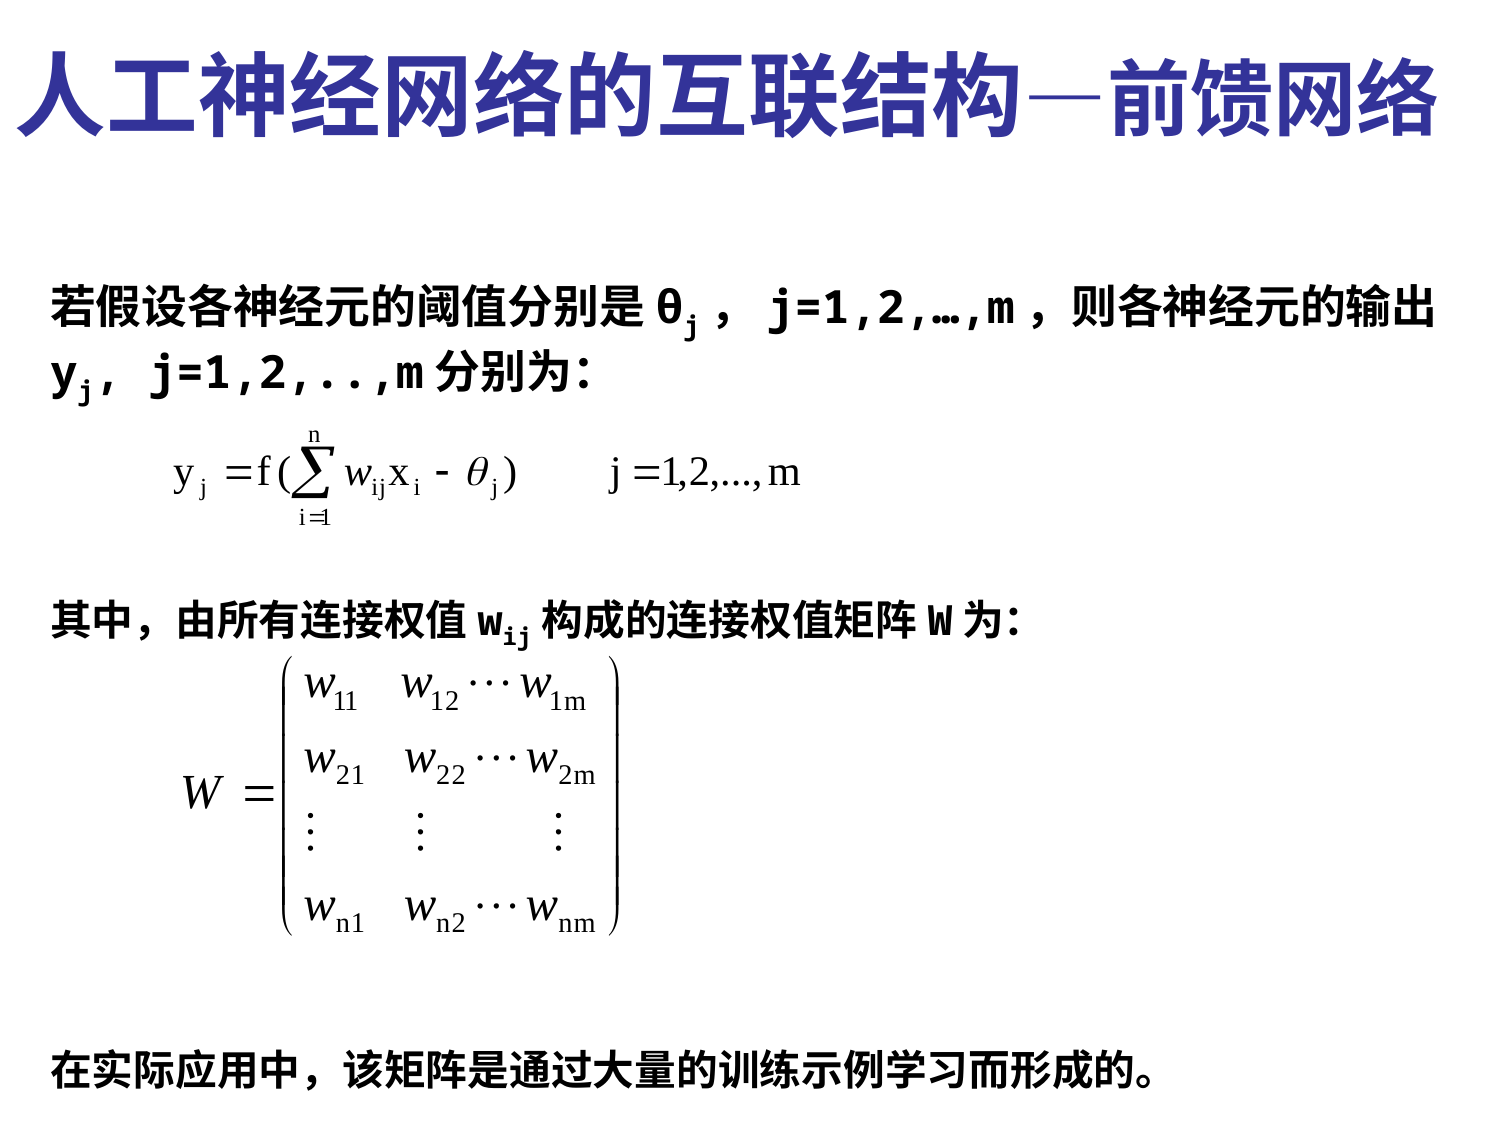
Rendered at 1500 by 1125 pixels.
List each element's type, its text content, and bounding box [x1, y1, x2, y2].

text_box 人工神经网络的互联结构—前馈网络 [0, 30, 1500, 156]
text_box 若假设各神经元的阈值分别是θj，j=1,2,…,m，则各神经元的输出yj, j=1,2,..,m分别为： 其中，由所有连接权值wij构成的连接权值矩阵W为： 在实际应用中，该矩阵是通过大量的训练示例学习而形成的。 [35, 267, 1465, 1101]
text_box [165, 414, 810, 535]
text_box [176, 645, 632, 948]
